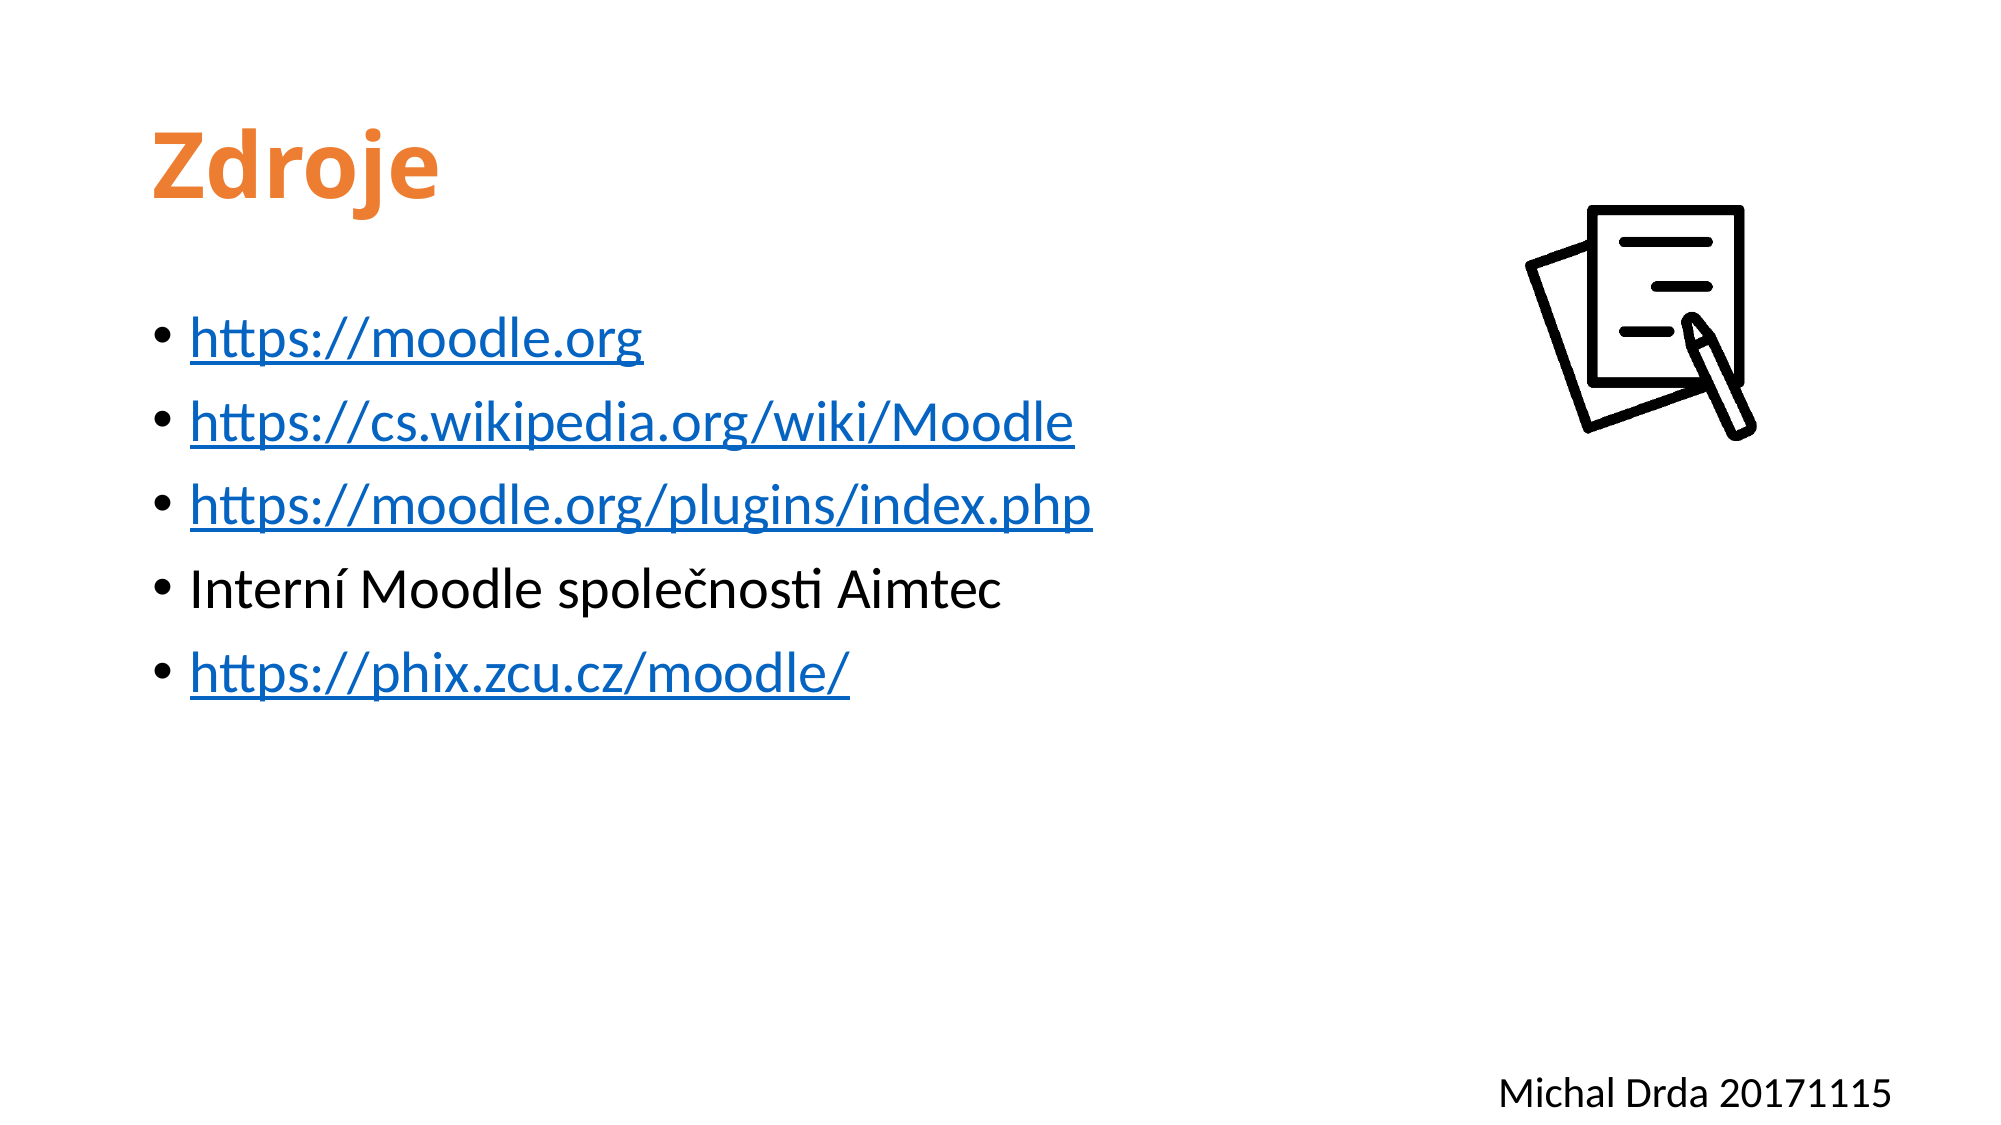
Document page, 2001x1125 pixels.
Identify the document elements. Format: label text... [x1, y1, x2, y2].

picture [1450, 132, 1832, 514]
text_box Michal Drda 20171115 [1483, 1062, 2000, 1125]
title Zdroje [137, 59, 1863, 278]
list https://moodle.org https://cs.wikipedia.org/wiki/Moodle https://moodle.org/plugins/index.php Interní Moodle společnosti Aimtec https://phix.zcu.cz/moodle/ [137, 299, 1863, 1014]
